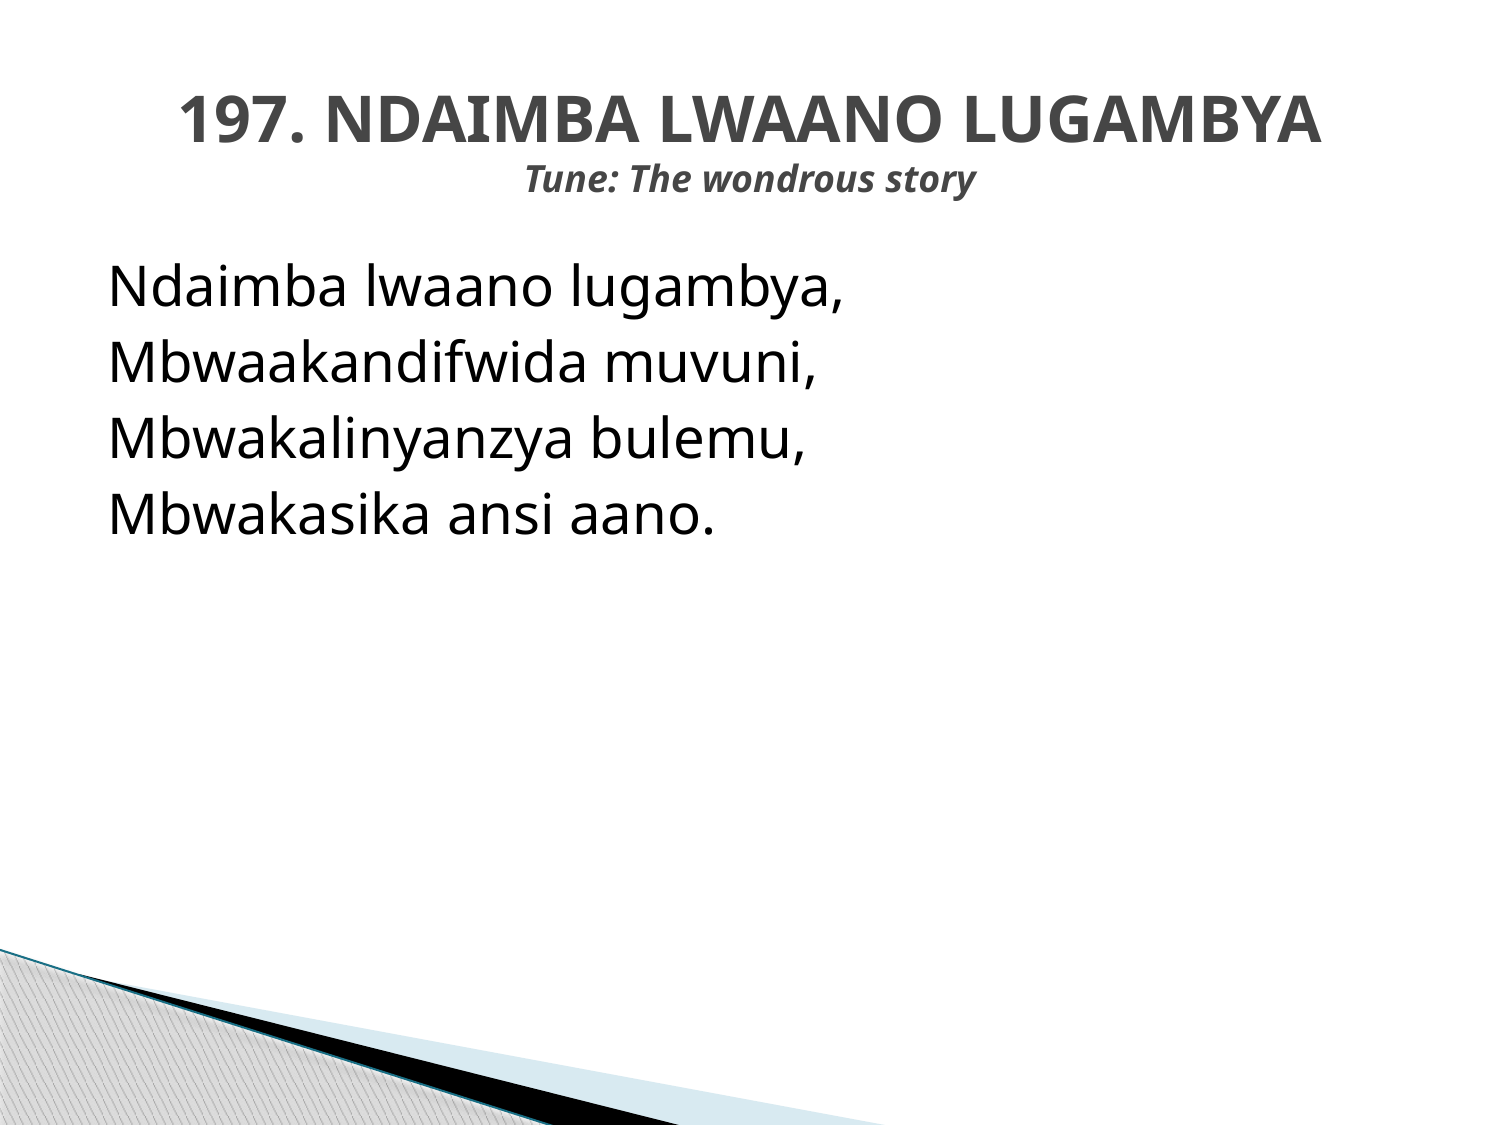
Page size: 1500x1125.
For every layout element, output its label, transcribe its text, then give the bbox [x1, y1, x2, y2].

list Ndaimba lwaano lugambya, Mbwaakandifwida muvuni, Mbwakalinyanzya bulemu, Mbwakasika ansi aano. [75, 243, 1425, 986]
title 197. NDAIMBA LWAANO LUGAMBYA Tune: The wondrous story [75, 45, 1425, 233]
